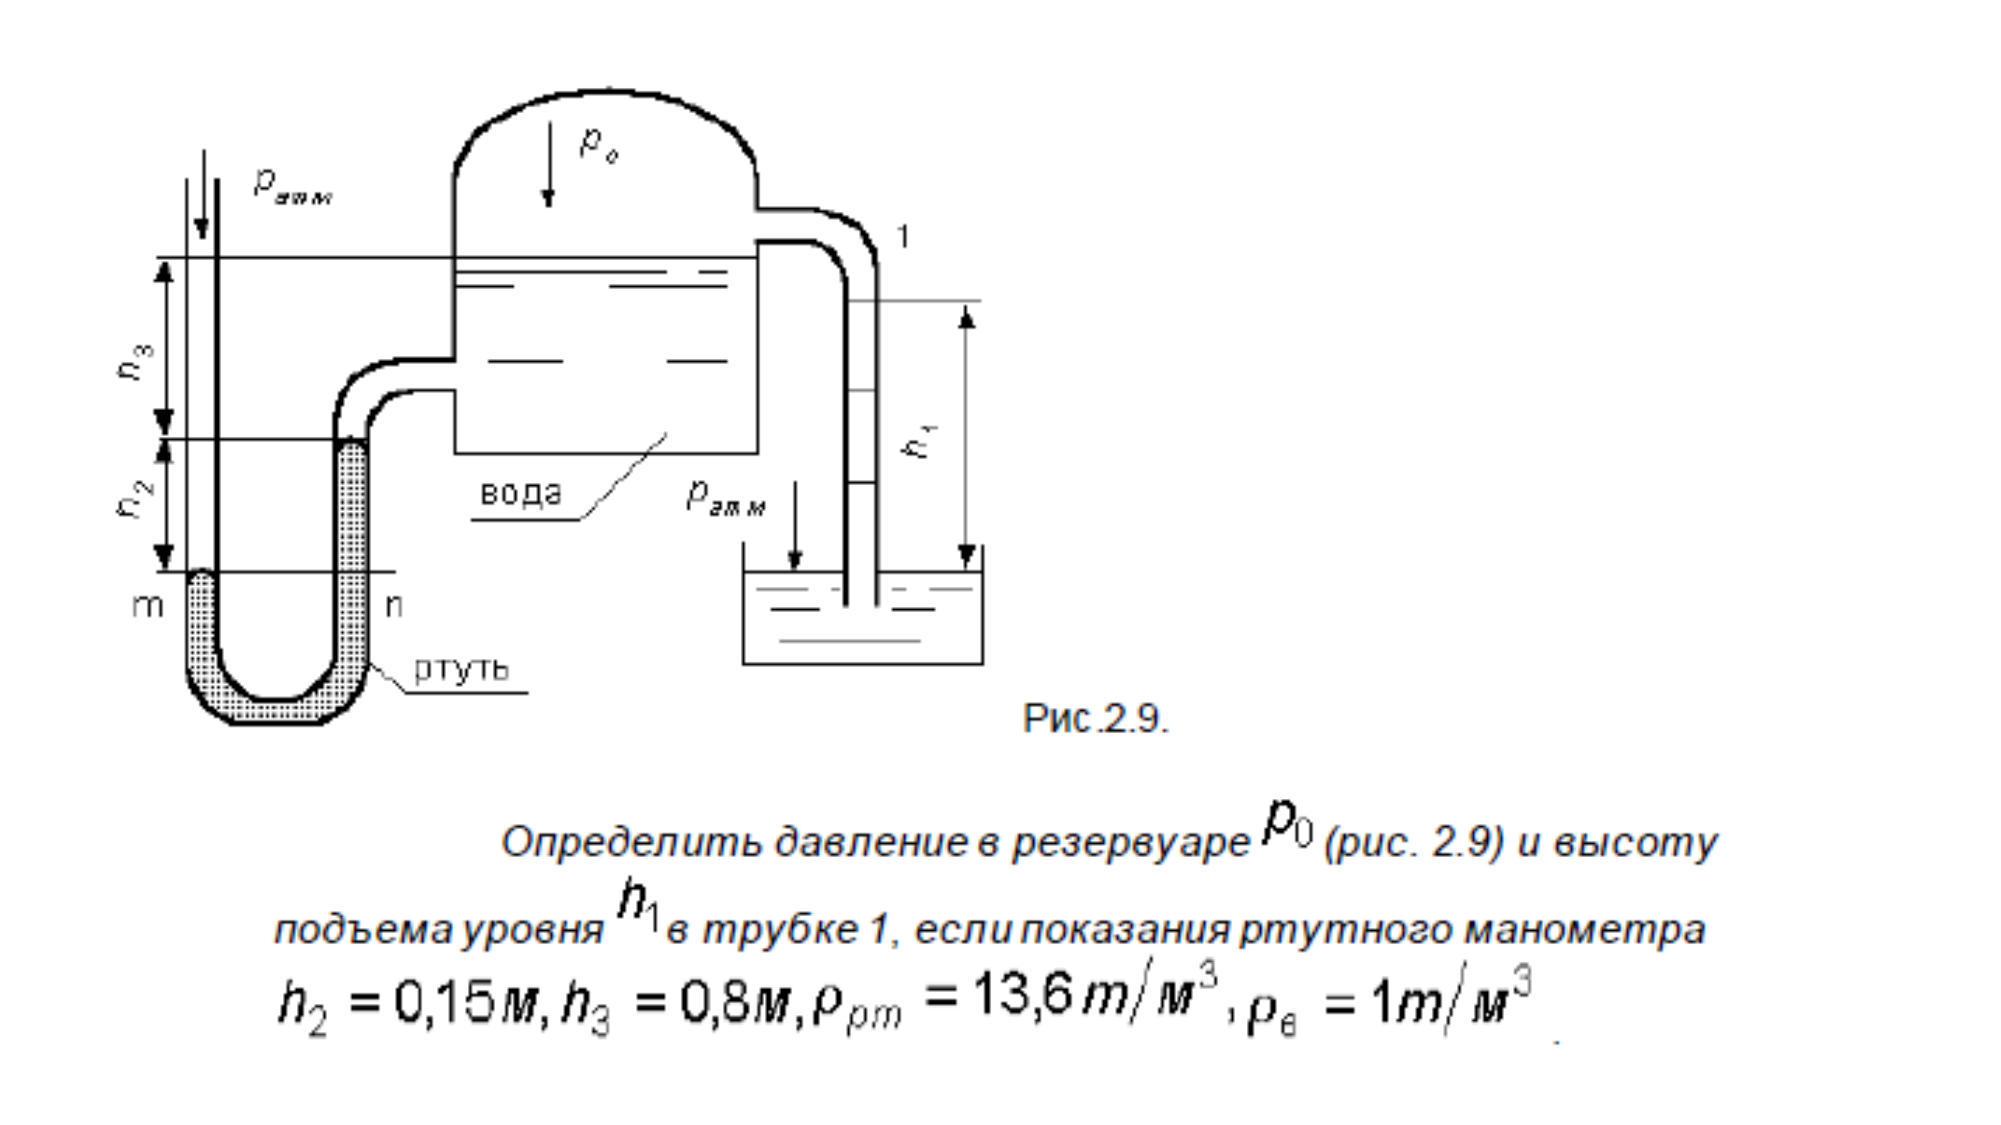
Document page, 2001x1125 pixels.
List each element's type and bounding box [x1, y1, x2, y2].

picture [254, 798, 1728, 1062]
picture [94, 61, 1187, 759]
